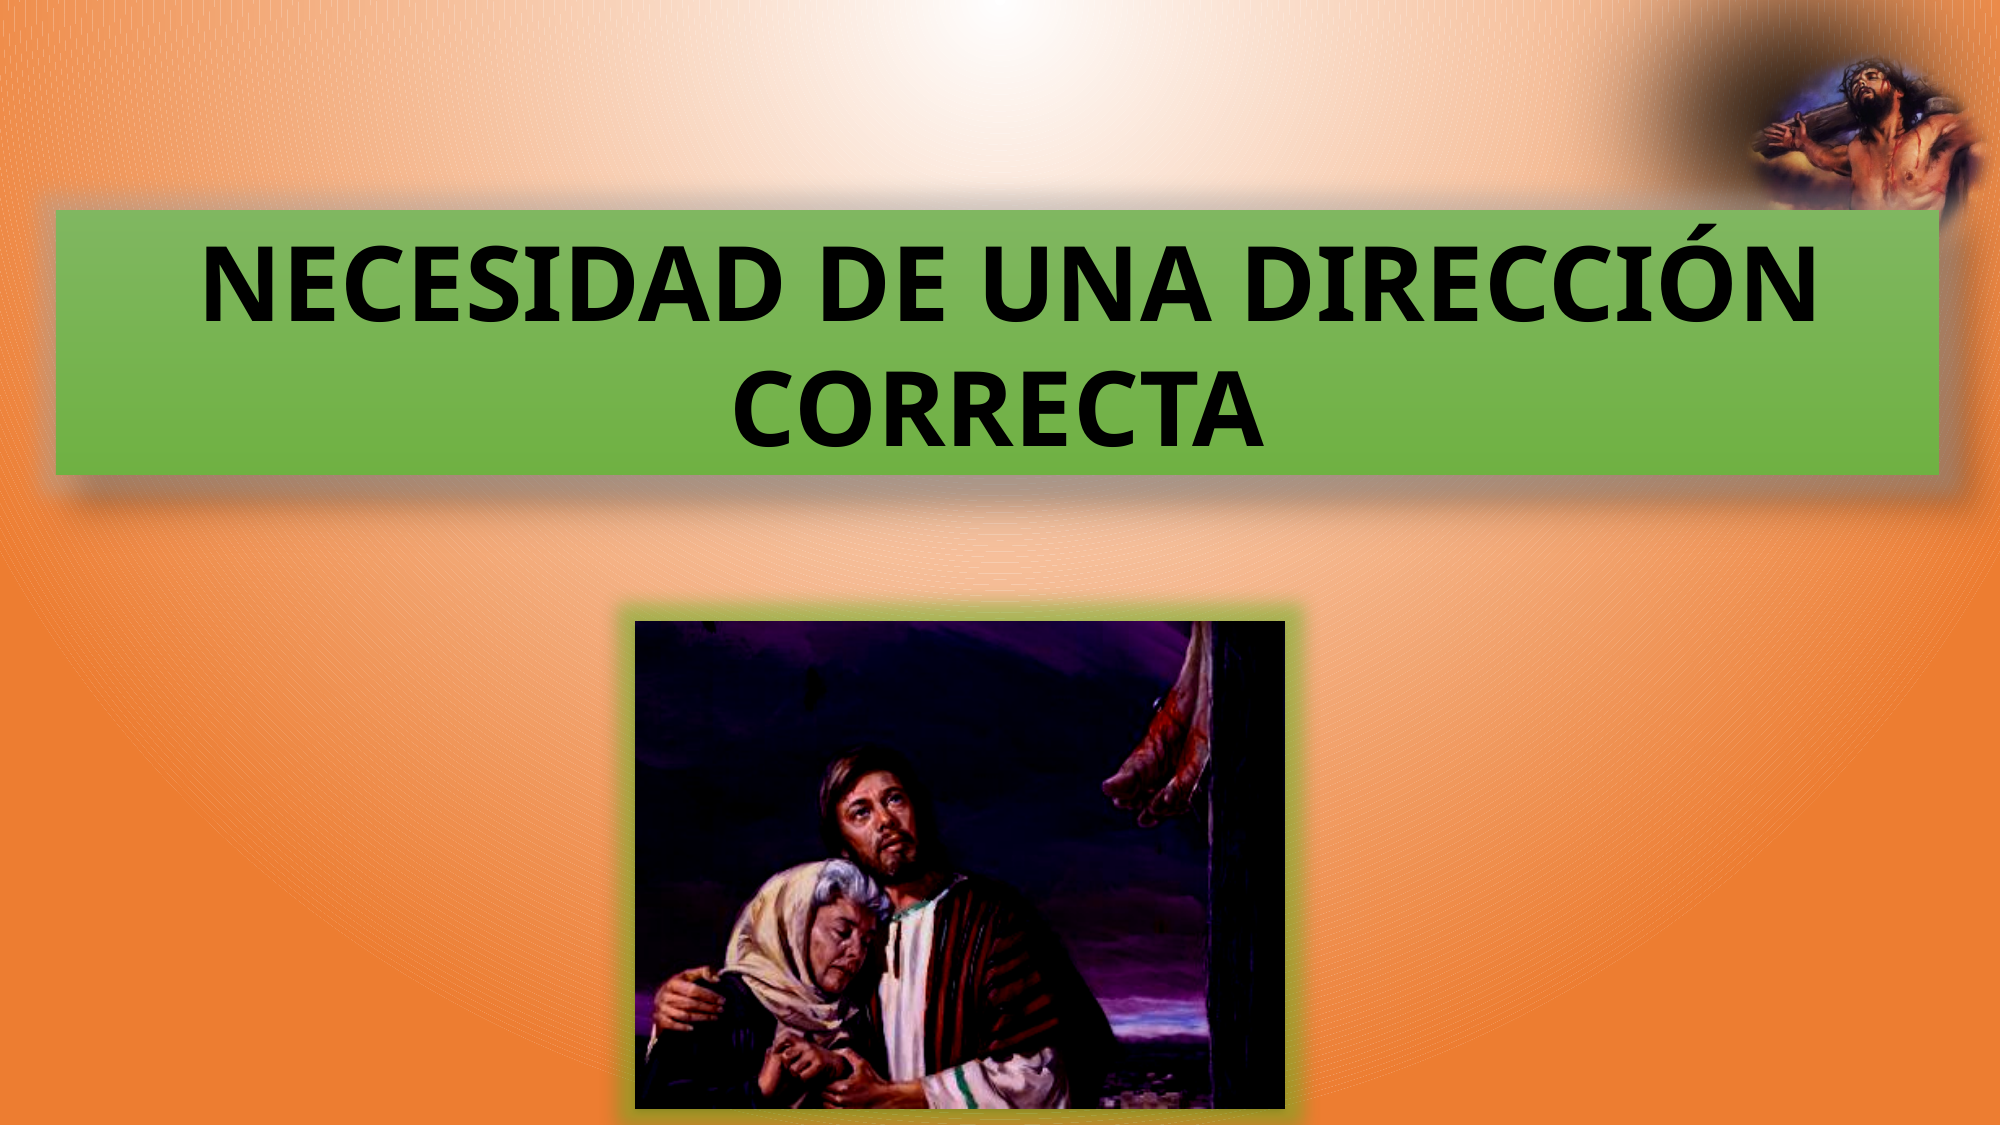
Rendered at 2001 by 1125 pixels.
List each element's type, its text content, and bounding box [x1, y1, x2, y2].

picture [635, 621, 1285, 1109]
text_box NECESIDAD DE UNA DIRECCIÓN CORRECTA [55, 210, 1939, 475]
picture [1736, 43, 2000, 274]
